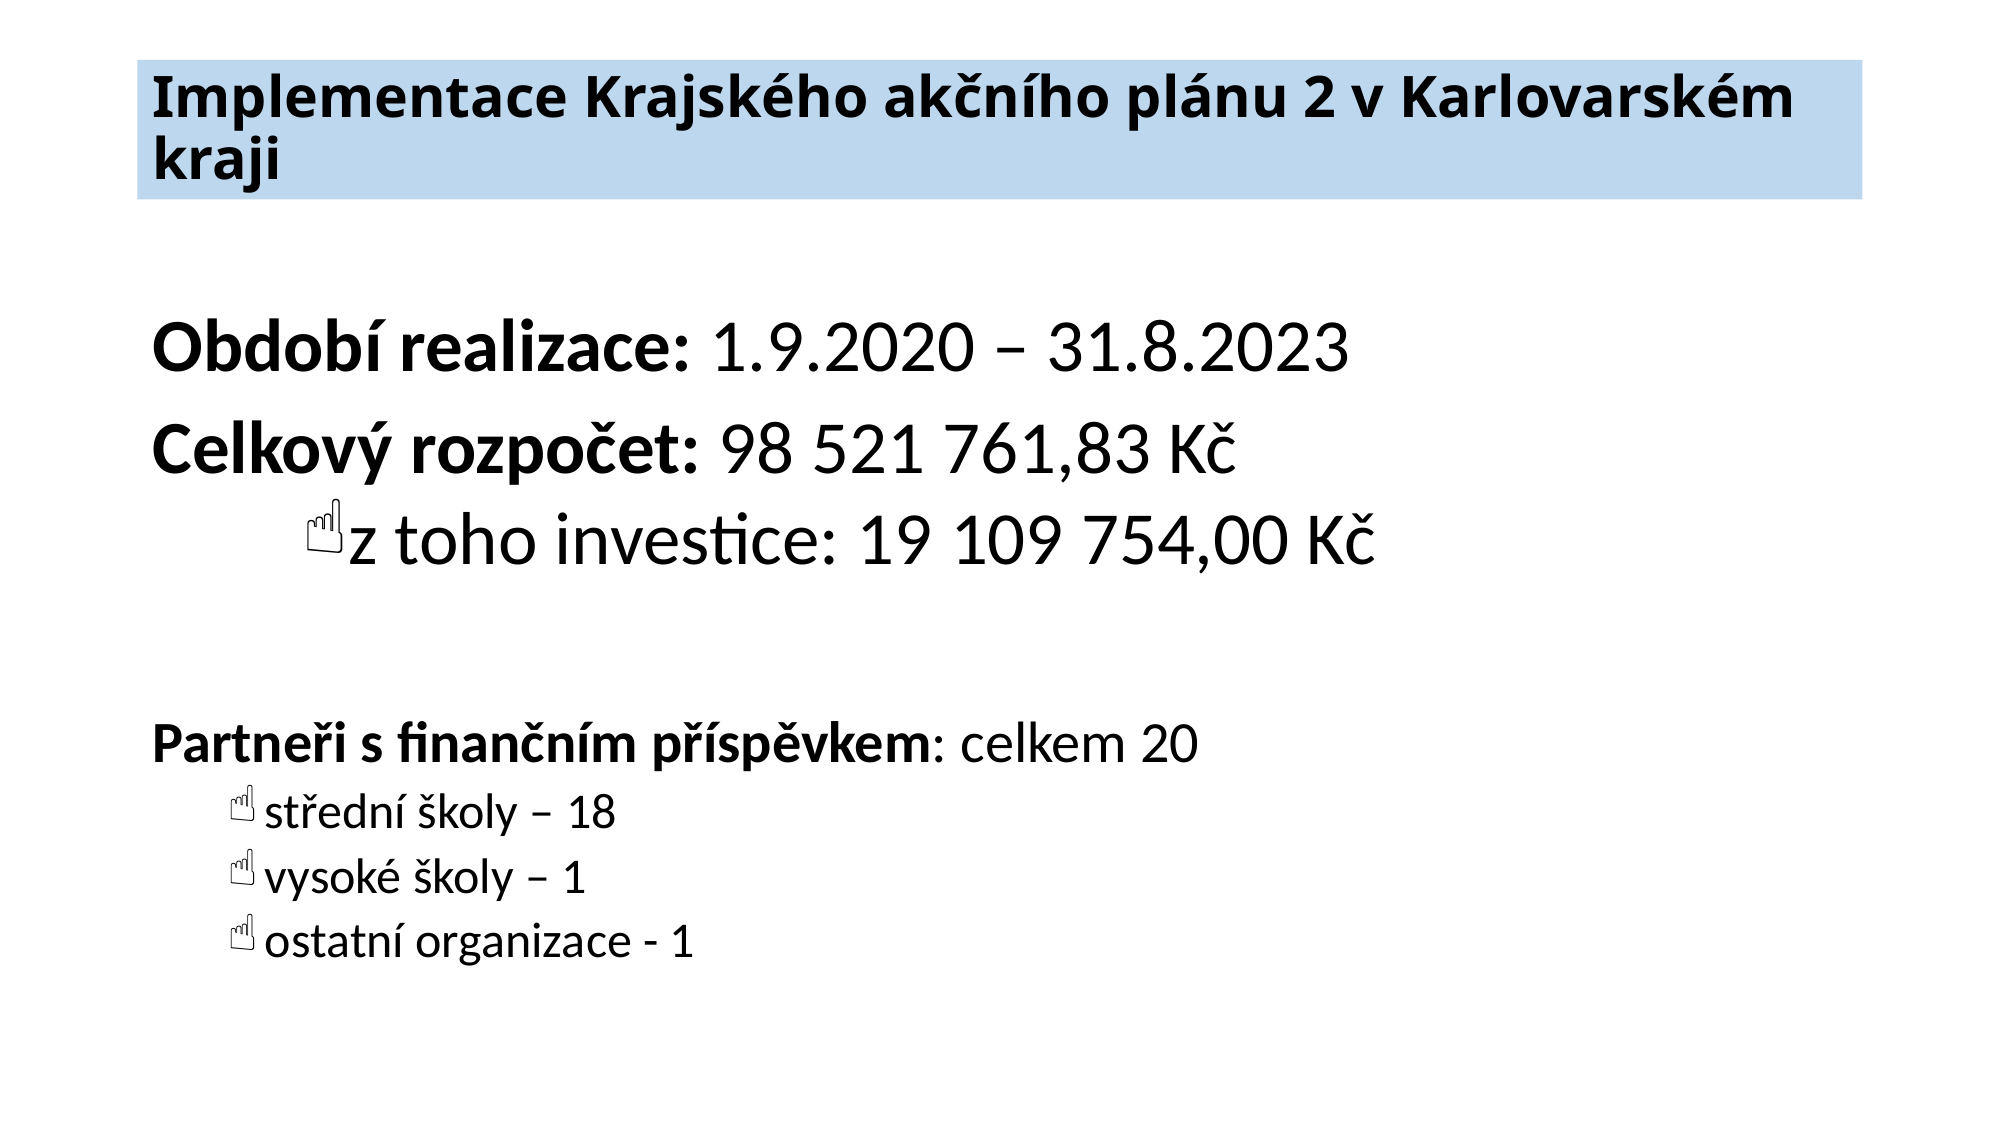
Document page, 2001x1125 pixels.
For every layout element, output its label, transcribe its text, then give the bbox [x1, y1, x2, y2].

title Implementace Krajského akčního plánu 2 v Karlovarském kraji [137, 59, 1863, 200]
list Období realizace: 1.9.2020 – 31.8.2023 Celkový rozpočet: 98 521 761,83 Kč z toho investice: 19 109 754,00 Kč Partneři s finančním příspěvkem: celkem 20 střední školy – 18 vysoké školy – 1 ostatní organizace - 1 [137, 299, 1863, 1014]
